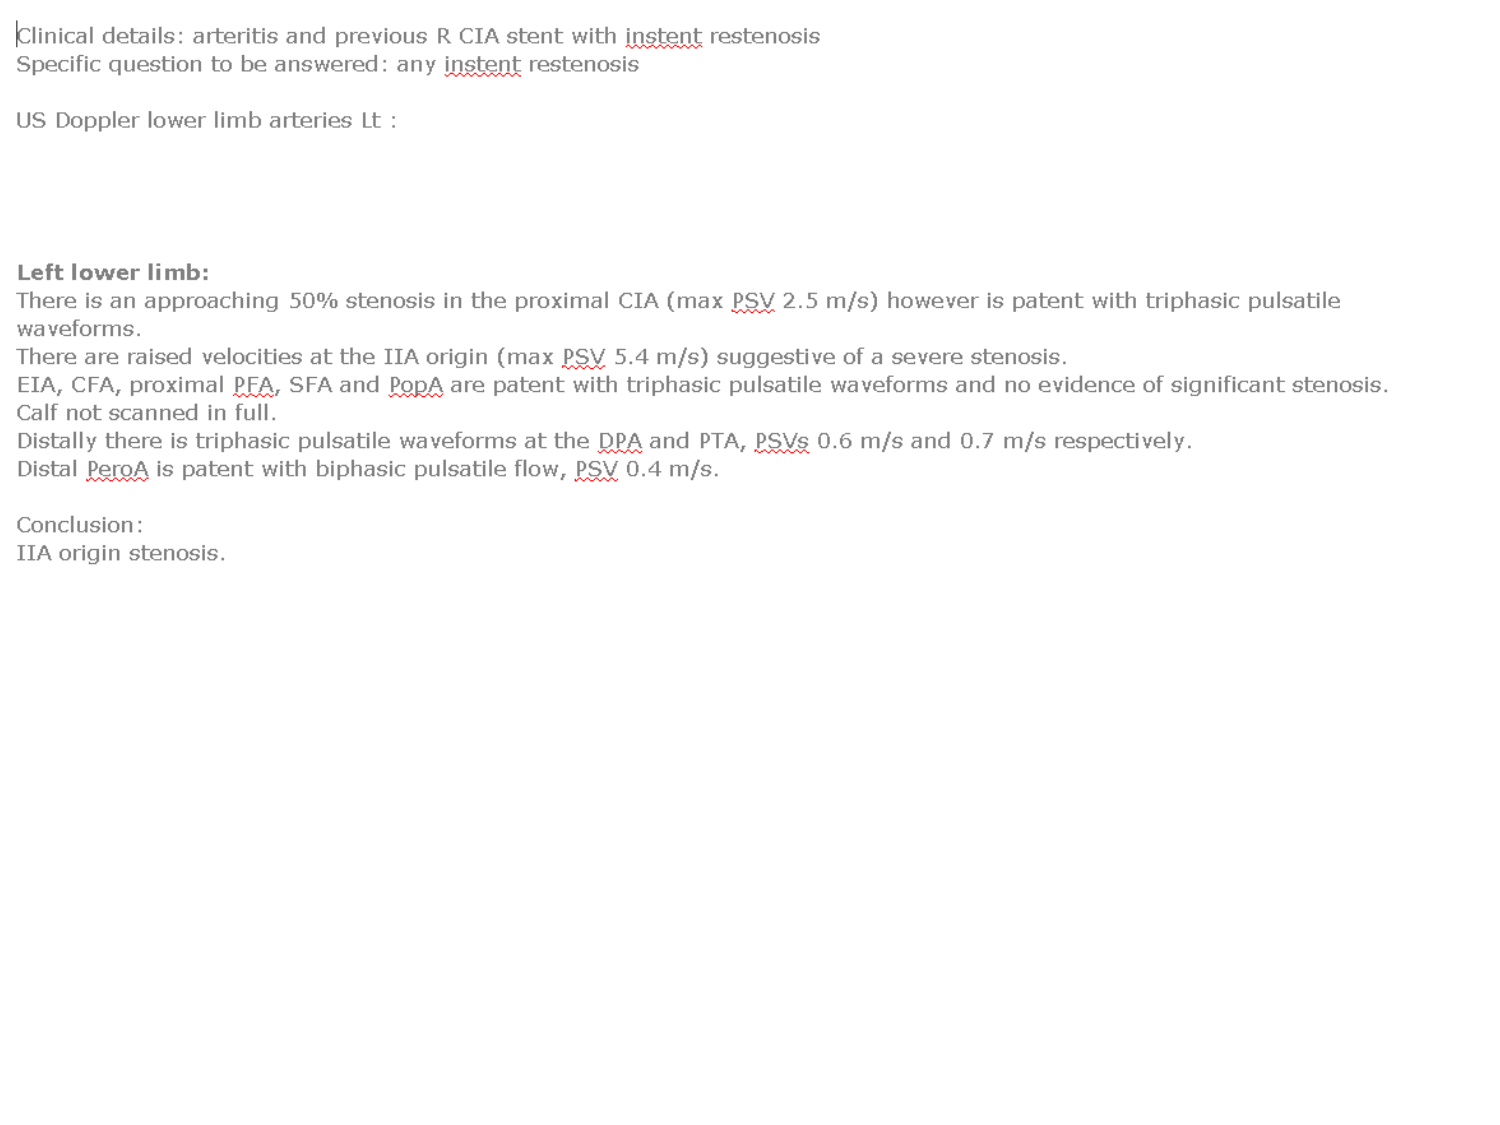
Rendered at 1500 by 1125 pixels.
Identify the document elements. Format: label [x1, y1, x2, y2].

picture [15, 18, 1428, 146]
picture [15, 257, 1428, 586]
